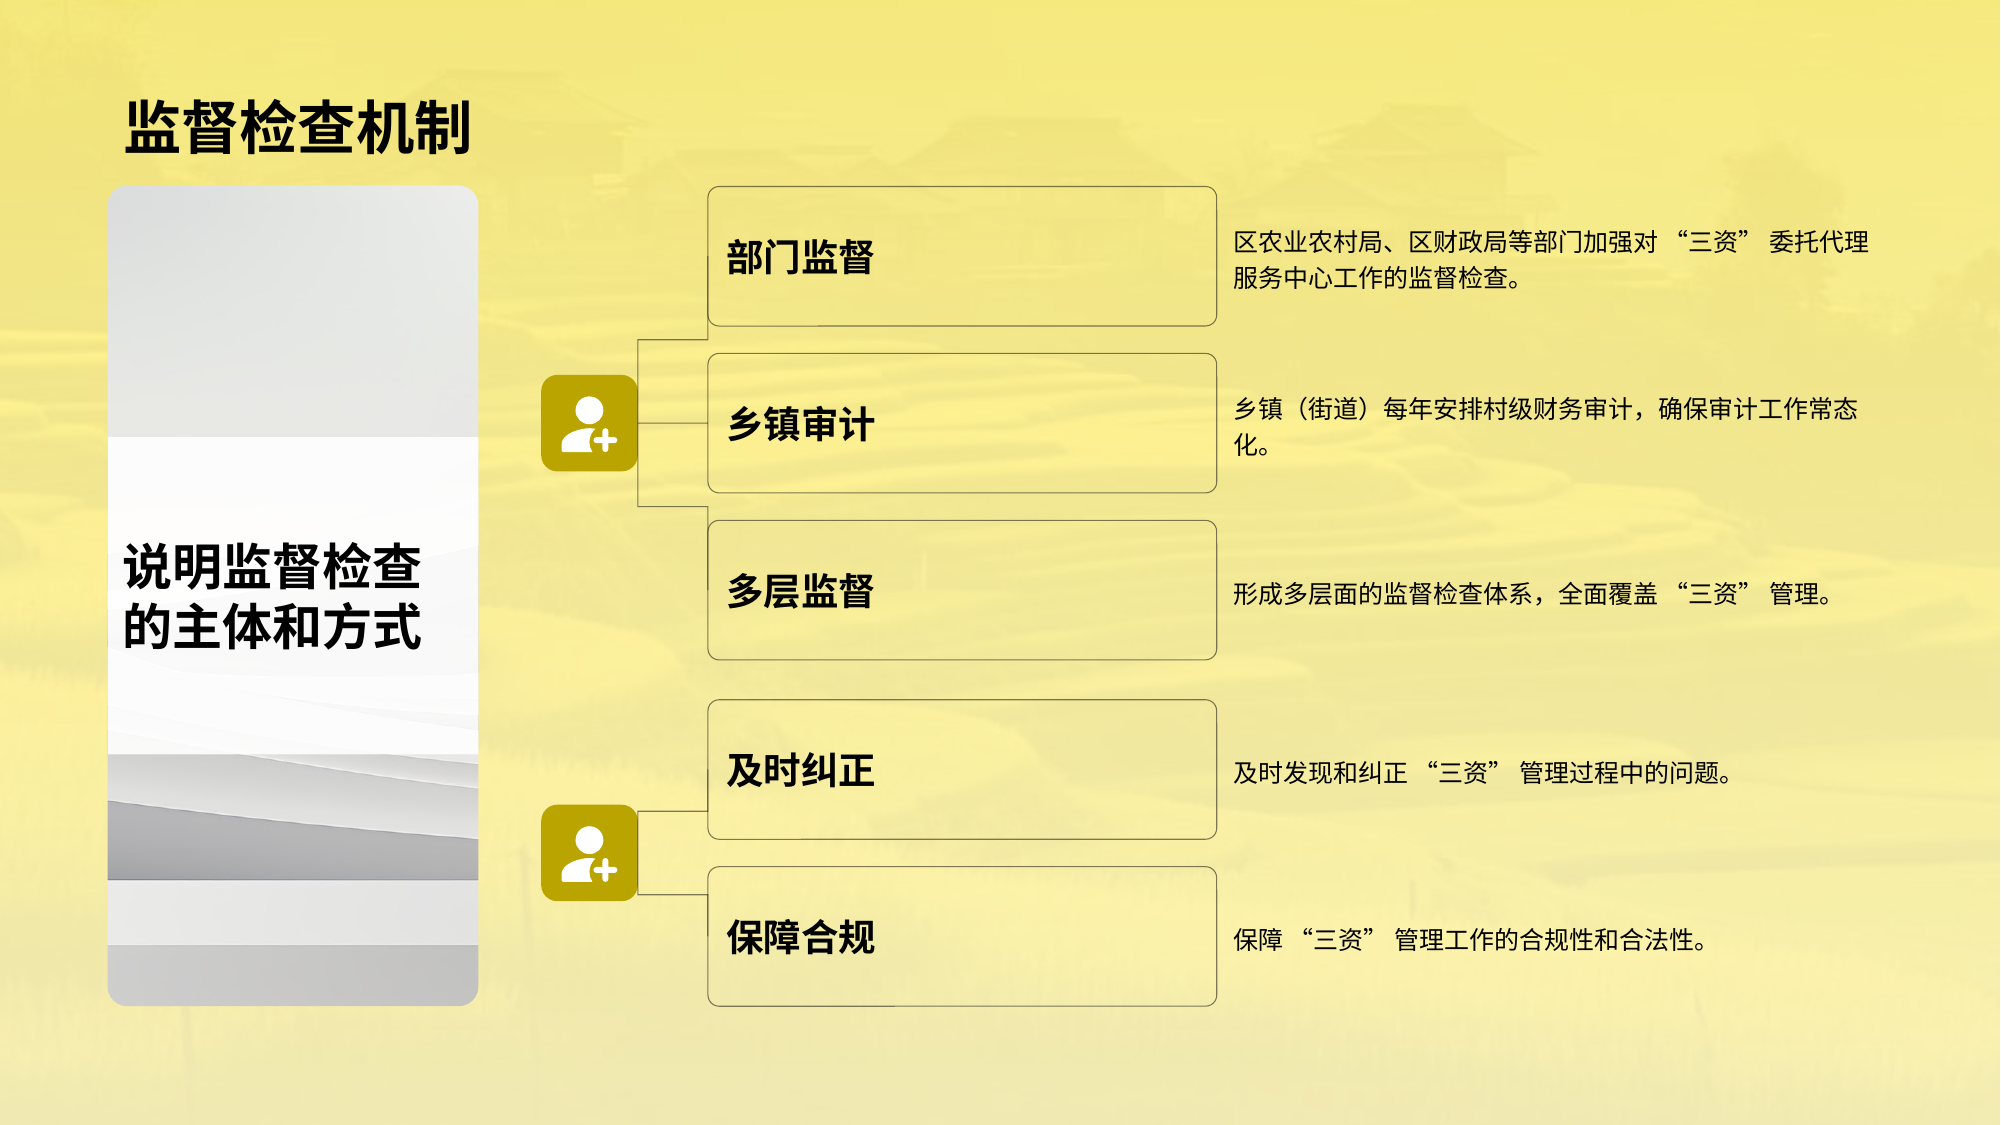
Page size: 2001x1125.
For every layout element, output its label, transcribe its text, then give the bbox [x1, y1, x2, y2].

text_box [107, 185, 1890, 1007]
title 监督检查机制 [108, 21, 1890, 169]
